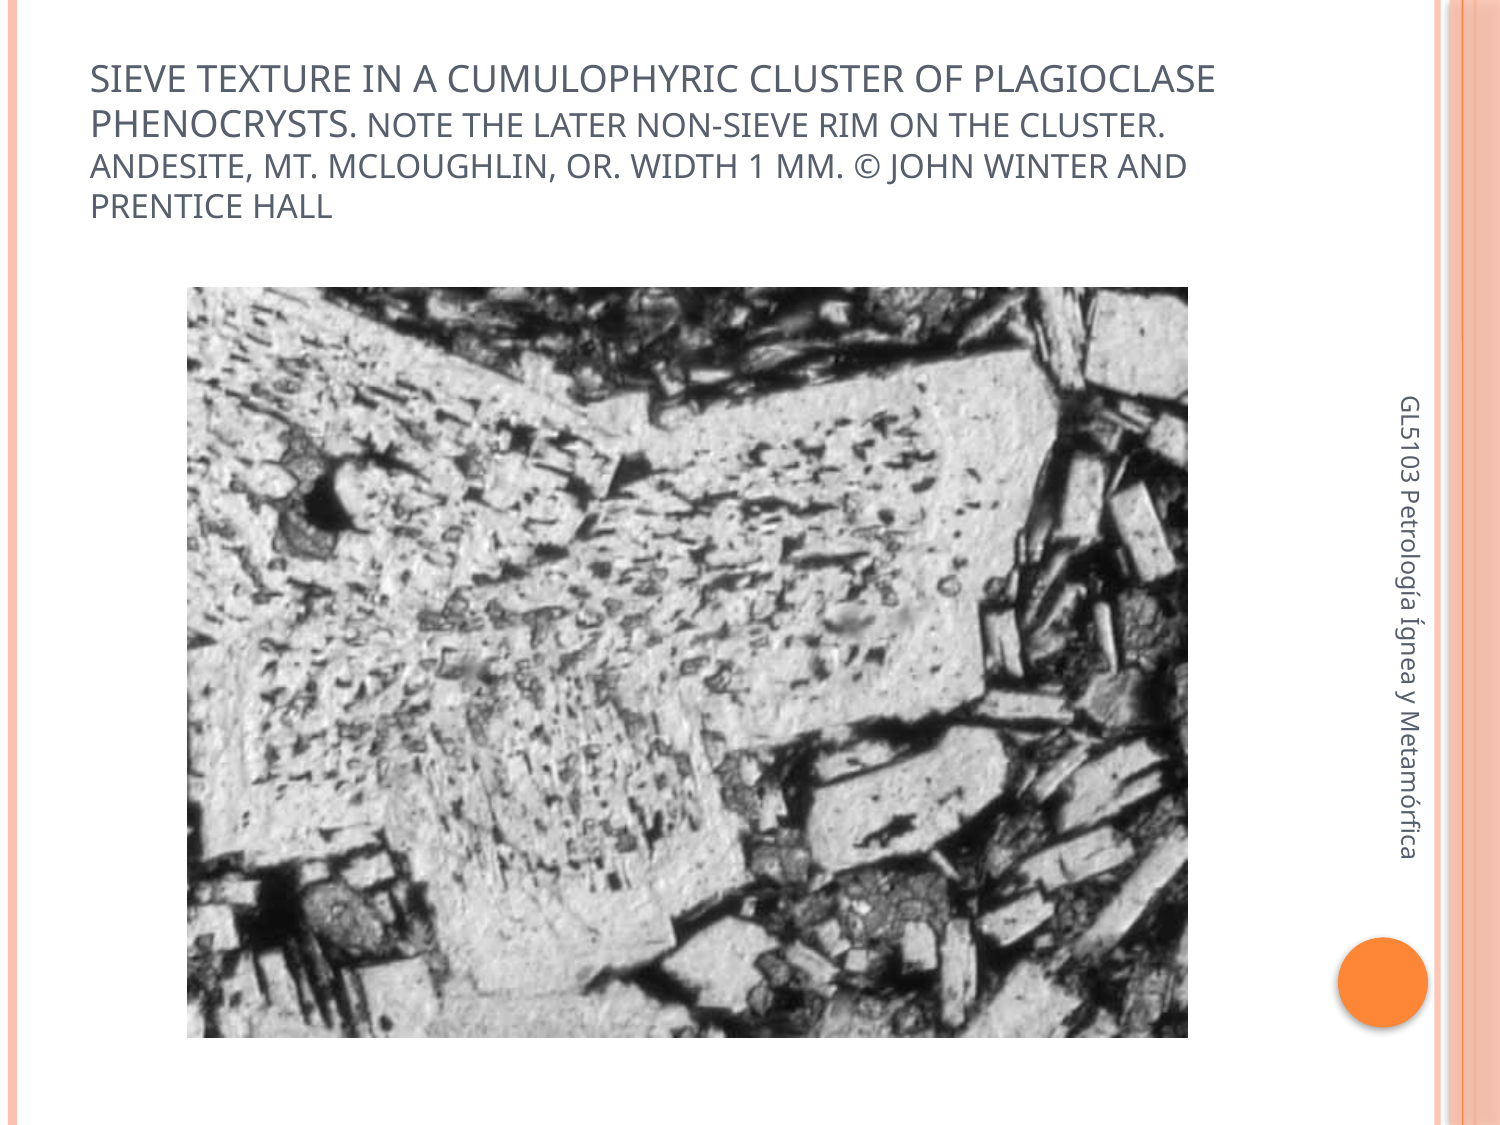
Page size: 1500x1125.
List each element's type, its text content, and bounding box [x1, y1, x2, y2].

title Sieve texture in a cumulophyric cluster of plagioclase phenocrysts. Note the later non-sieve rim on the cluster. Andesite, Mt. McLoughlin, OR. Width 1 mm. © John Winter and Prentice Hall [75, 45, 1300, 233]
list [186, 286, 1188, 1038]
footer GL5103 Petrología Ígnea y Metamórfica [1379, 380, 1440, 906]
